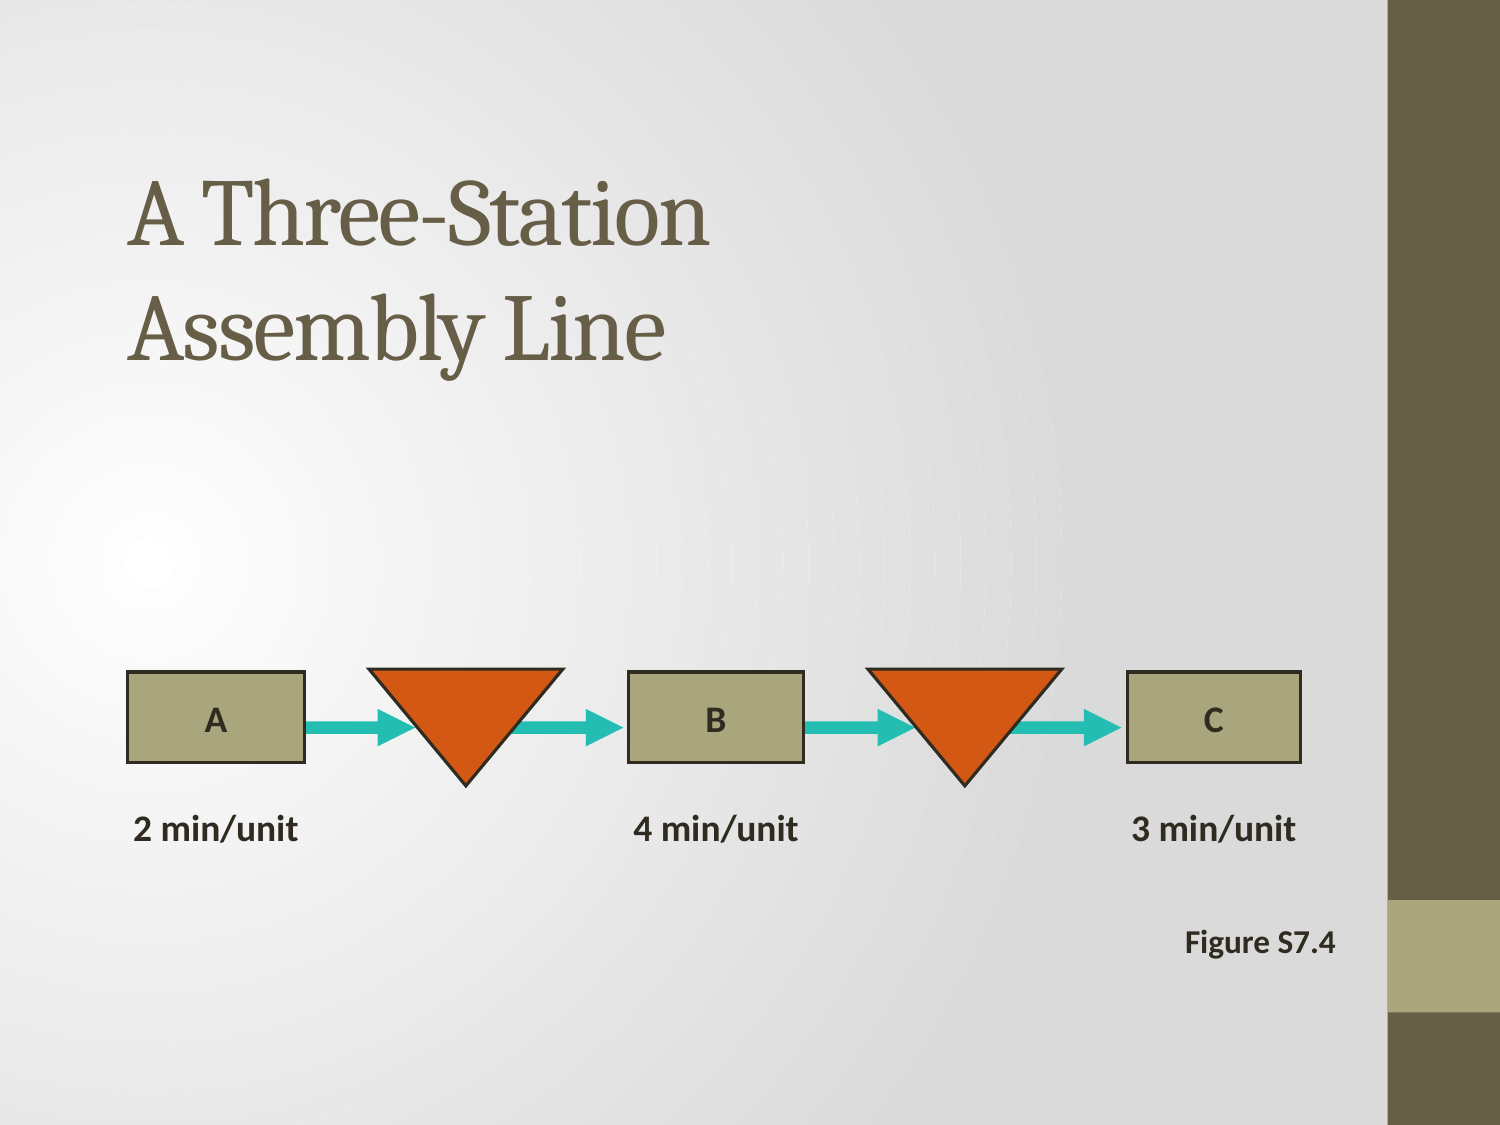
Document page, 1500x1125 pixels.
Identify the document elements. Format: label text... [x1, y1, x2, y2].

title A Three-Station Assembly Line [112, 129, 930, 400]
text_box Figure S7.4 [1170, 912, 1351, 968]
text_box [111, 668, 1319, 857]
